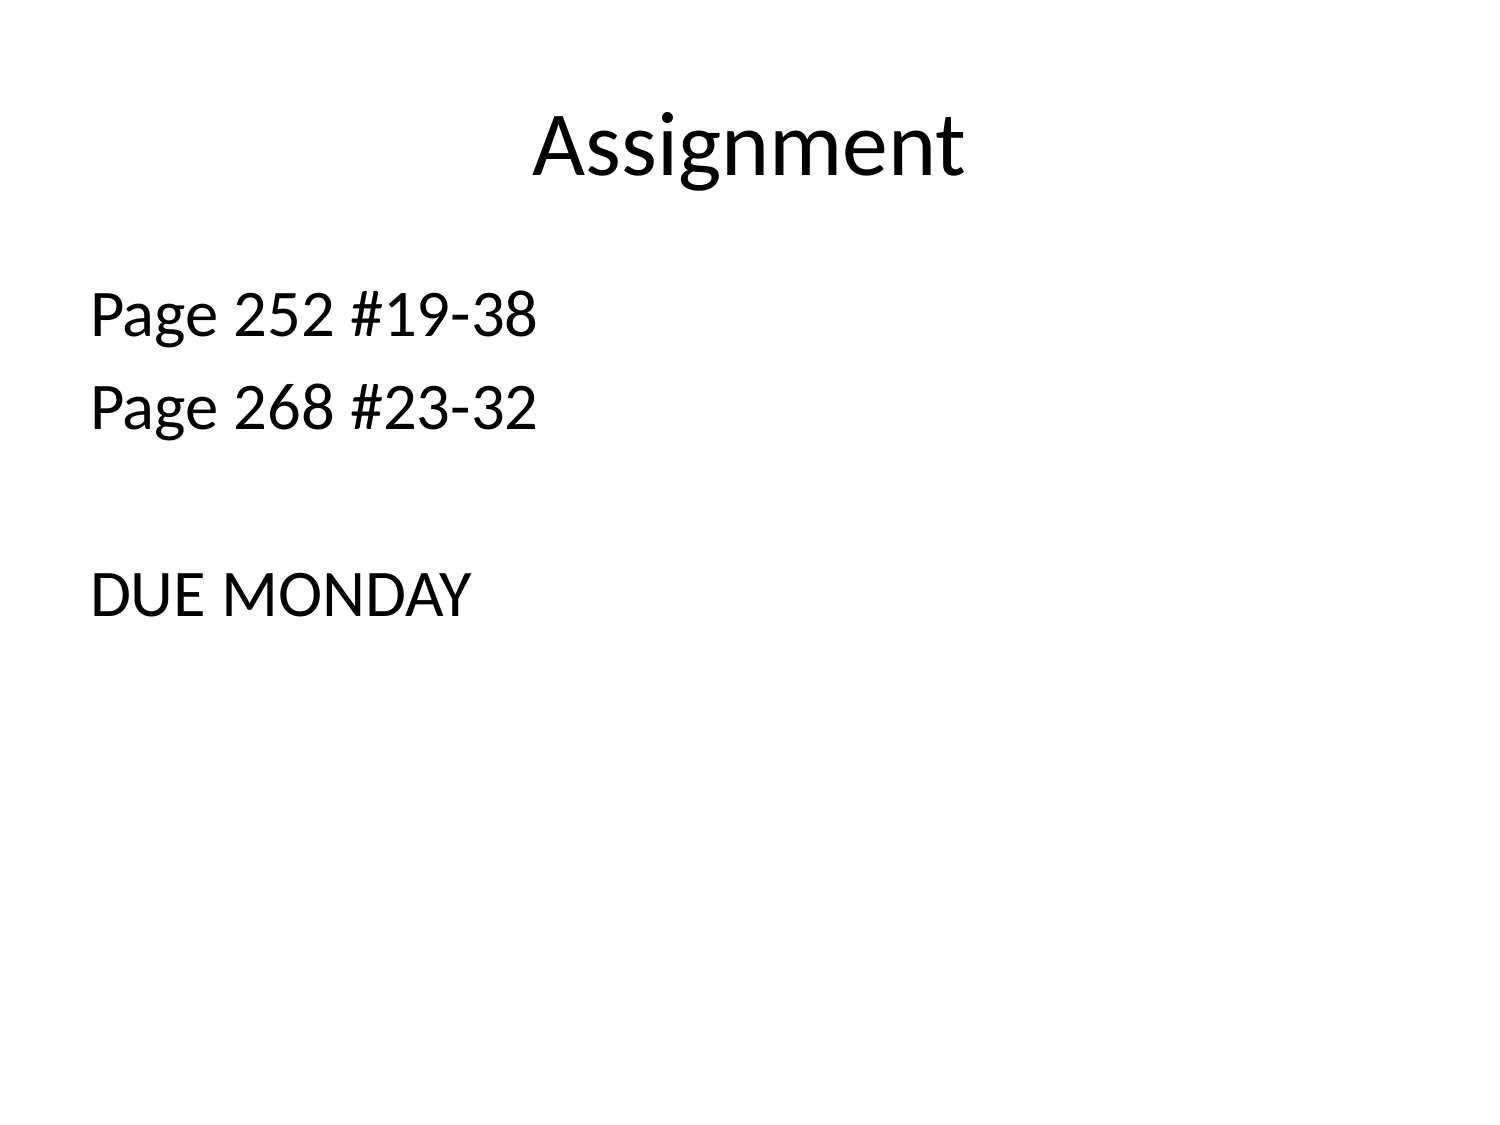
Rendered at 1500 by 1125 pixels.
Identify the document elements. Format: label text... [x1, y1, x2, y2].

title Assignment [75, 45, 1425, 233]
list Page 252 #19-38 Page 268 #23-32 DUE MONDAY [75, 262, 1425, 1005]
